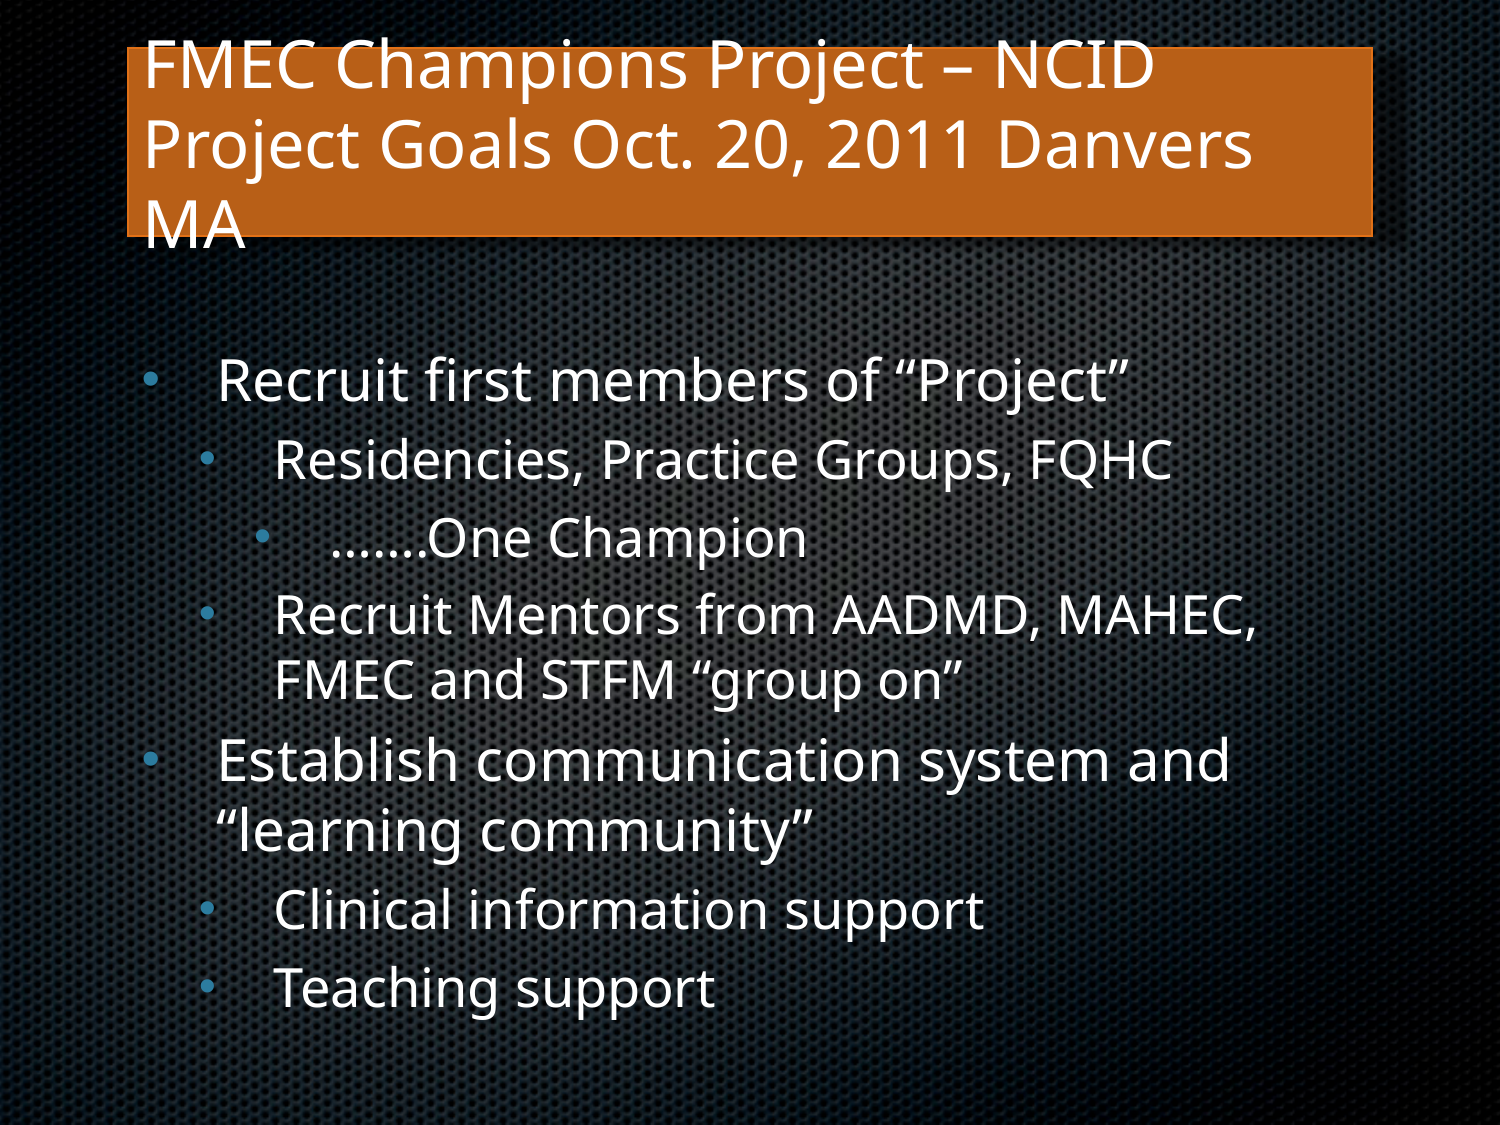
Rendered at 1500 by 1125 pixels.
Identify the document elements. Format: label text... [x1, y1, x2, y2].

title FMEC Champions Project – NCID Project Goals Oct. 20, 2011 Danvers MA [127, 47, 1373, 237]
list Recruit first members of “Project” Residencies, Practice Groups, FQHC …….One Champion Recruit Mentors from AADMD, MAHEC, FMEC and STFM “group on” Establish communication system and “learning community” Clinical information support Teaching support [69, 335, 1424, 994]
picture [0, 0, 1500, 1125]
